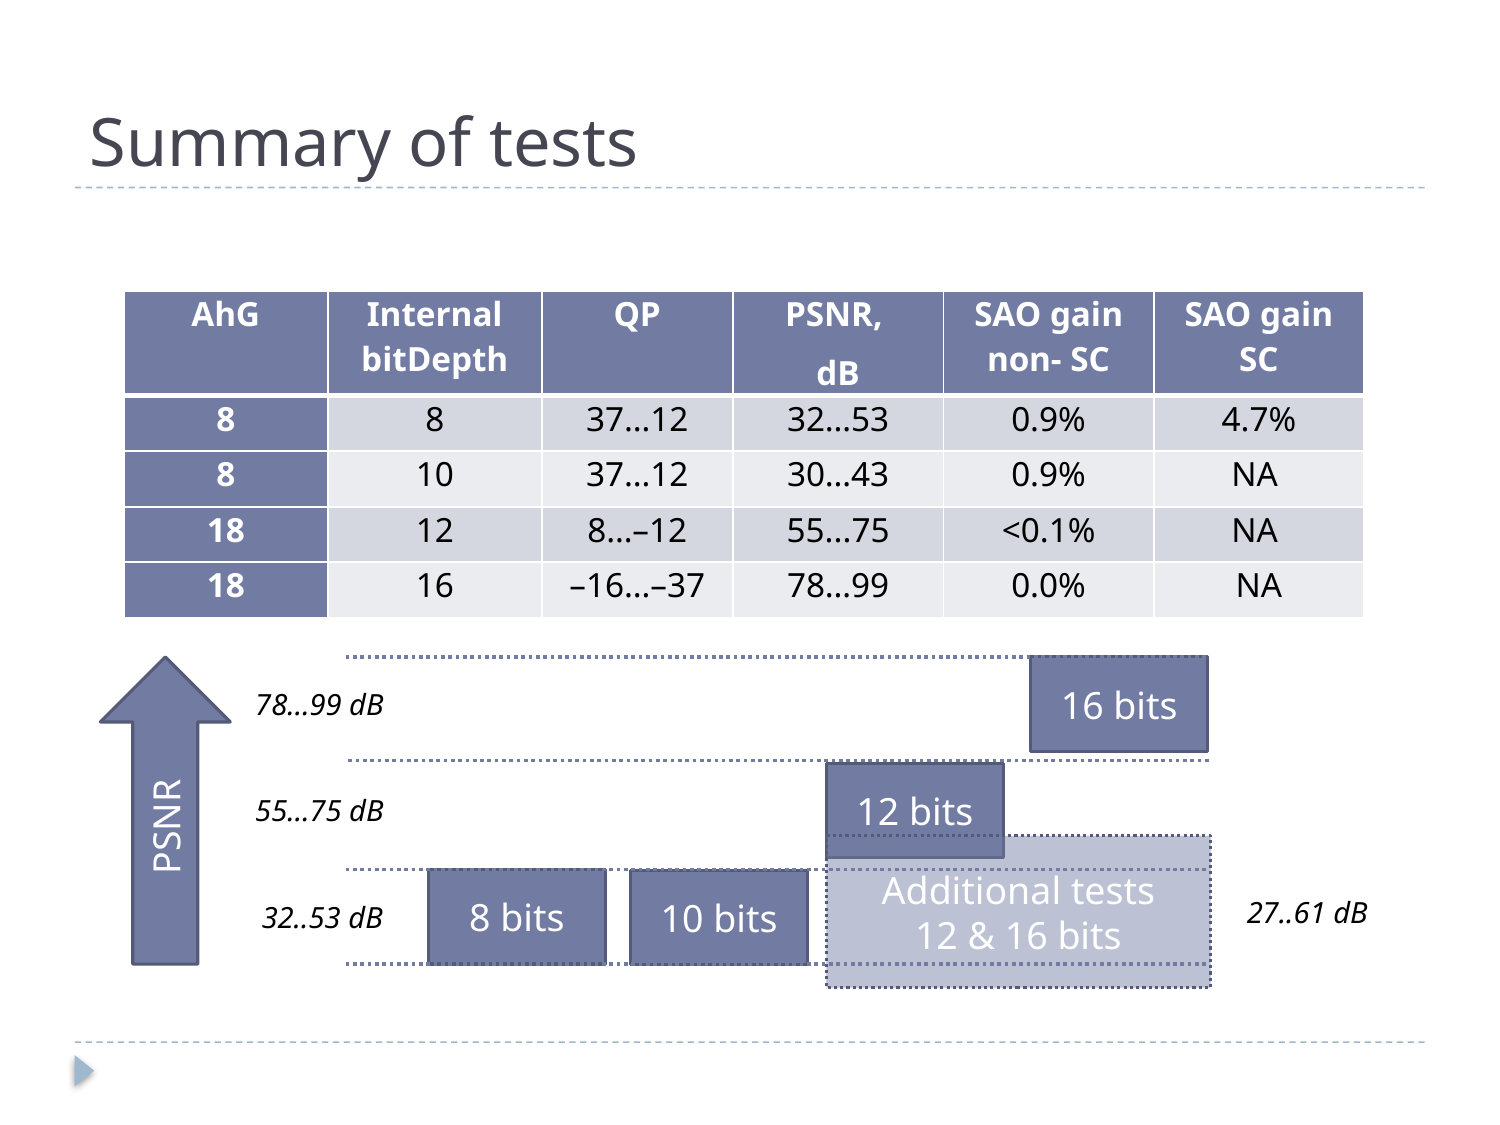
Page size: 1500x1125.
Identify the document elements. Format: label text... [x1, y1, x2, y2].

table_cell 0.9% [944, 452, 1153, 506]
table_cell 12 [329, 508, 541, 561]
table_cell 18 [125, 508, 327, 561]
table_cell 8 [329, 398, 541, 450]
text_box 12 bits [825, 772, 1005, 839]
table_cell 4.7% [1155, 398, 1363, 450]
text_box PSNR [98, 655, 232, 966]
text_box 27..61 dB [1232, 886, 1383, 937]
table_cell 37…12 [543, 398, 732, 450]
table_cell 0.0% [944, 563, 1153, 617]
table_cell 10 [329, 452, 541, 506]
table_header Internal bitDepth [329, 292, 541, 393]
table_cell 78…99 [734, 563, 943, 617]
text_box 32..53 dB [247, 892, 398, 942]
title Summary of tests [75, 24, 1425, 188]
table_cell 0.9% [944, 398, 1153, 450]
table_header PSNR, dB [734, 292, 943, 393]
table_cell 8 [125, 452, 327, 506]
table_cell NA [1155, 508, 1363, 561]
table_cell 8 [125, 398, 327, 450]
text_box 16 bits [1029, 664, 1209, 753]
table_cell 37…12 [543, 452, 732, 506]
table_header AhG [125, 292, 327, 393]
table_header QP [543, 292, 732, 393]
text_box 8 bits [427, 881, 607, 963]
table_cell 16 [329, 563, 541, 617]
table_cell NA [1155, 563, 1363, 617]
table_cell 8…–12 [543, 508, 732, 561]
text_box 10 bits [629, 881, 809, 963]
table_header SAO gain SC [1155, 292, 1363, 393]
table_cell <0.1% [944, 508, 1153, 561]
text_box 55...75 dB [240, 785, 399, 835]
text_box 78...99 dB [240, 678, 399, 729]
table_cell 18 [125, 563, 327, 617]
text_box Additional tests 12 & 16 bits [825, 834, 1212, 989]
table_cell 55...75 [734, 508, 943, 561]
table_cell 30…43 [734, 452, 943, 506]
table_cell NA [1155, 452, 1363, 506]
table_cell 32…53 [734, 398, 943, 450]
table_header SAO gain non- SC [944, 292, 1153, 393]
table_cell –16…–37 [543, 563, 732, 617]
